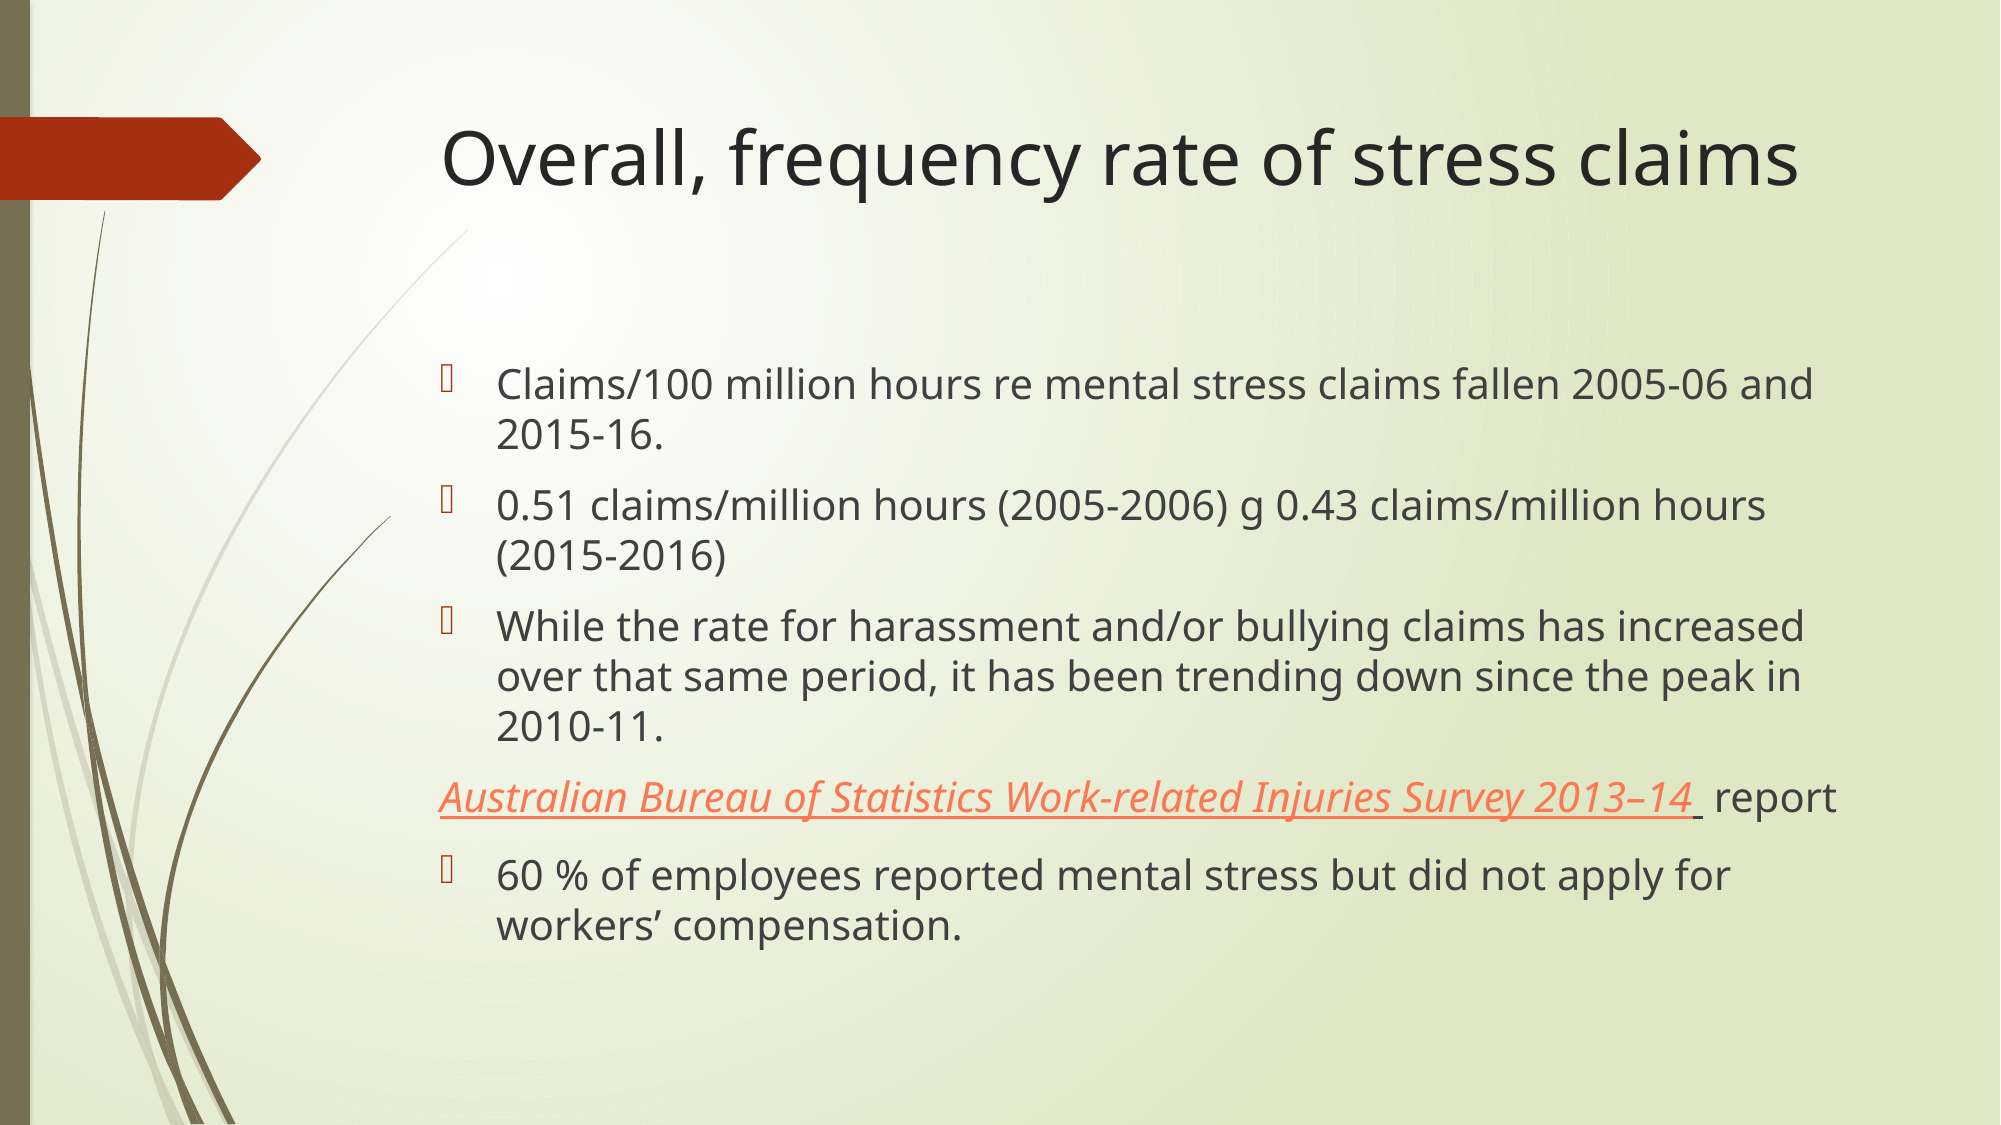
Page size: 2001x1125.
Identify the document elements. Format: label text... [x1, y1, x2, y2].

list Claims/100 million hours re mental stress claims fallen 2005-06 and 2015-16. 0.51 claims/million hours (2005-2006) g 0.43 claims/million hours (2015-2016) While the rate for harassment and/or bullying claims has increased over that same period, it has been trending down since the peak in 2010-11. Australian Bureau of Statistics Work-related Injuries Survey 2013–14 report 60 % of employees reported mental stress but did not apply for workers’ compensation. [424, 350, 1888, 970]
title Overall, frequency rate of stress claims [425, 102, 1888, 313]
